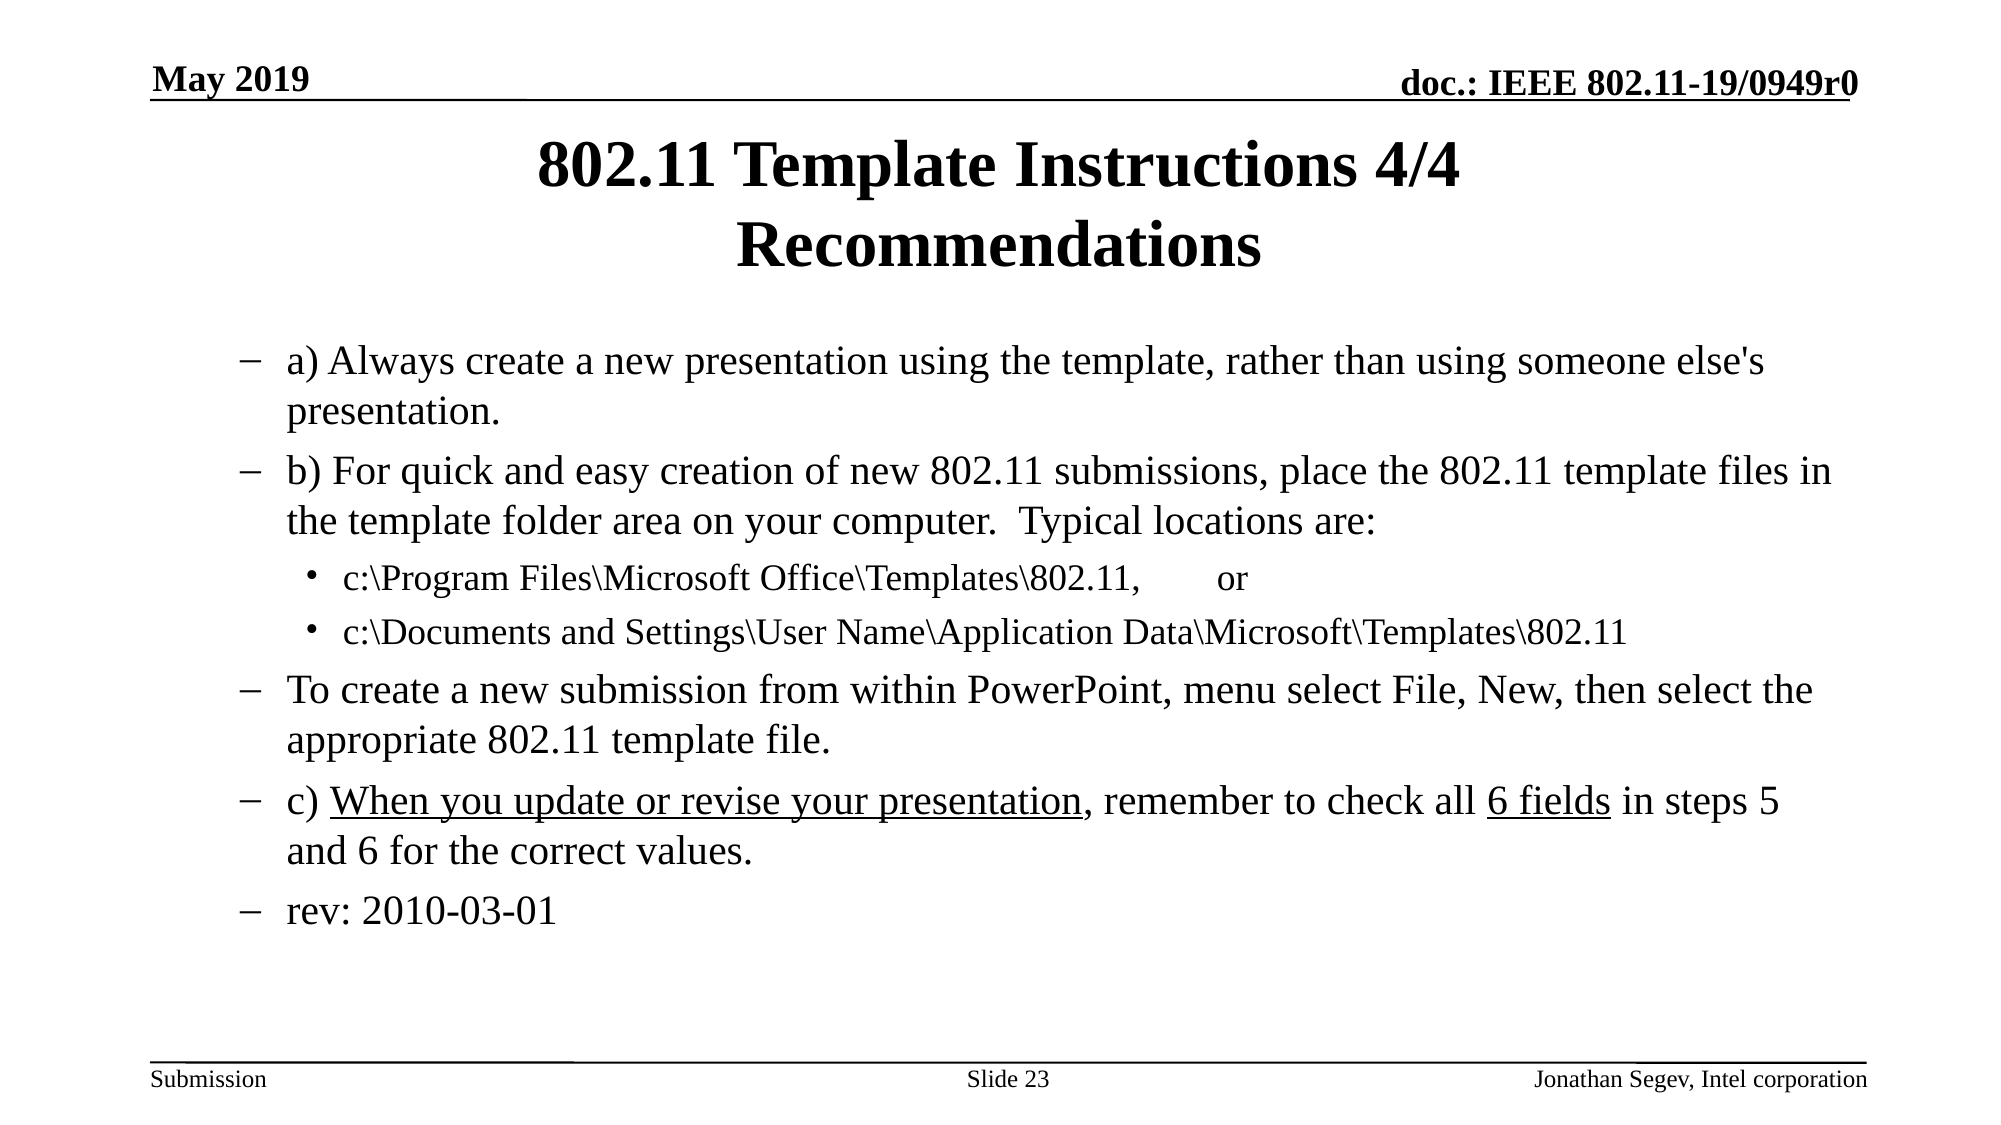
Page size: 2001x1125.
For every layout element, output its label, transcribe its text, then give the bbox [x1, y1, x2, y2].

footer Jonathan Segev, Intel corporation [1171, 1061, 1869, 1093]
title 802.11 Template Instructions 4/4 Recommendations [149, 112, 1850, 288]
list a) Always create a new presentation using the template, rather than using someone else's presentation. b) For quick and easy creation of new 802.11 submissions, place the 802.11 template files in the template folder area on your computer. Typical locations are: c:\Program Files\Microsoft Office\Templates\802.11, or c:\Documents and Settings\User Name\Application Data\Microsoft\Templates\802.11 To create a new submission from within PowerPoint, menu select File, New, then select the appropriate 802.11 template file. c) When you update or revise your presentation, remember to check all 6 fields in steps 5 and 6 for the correct values. rev: 2010-03-01 [149, 324, 1850, 1000]
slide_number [152, 54, 563, 100]
slide_number Slide 23 [950, 1061, 1067, 1123]
